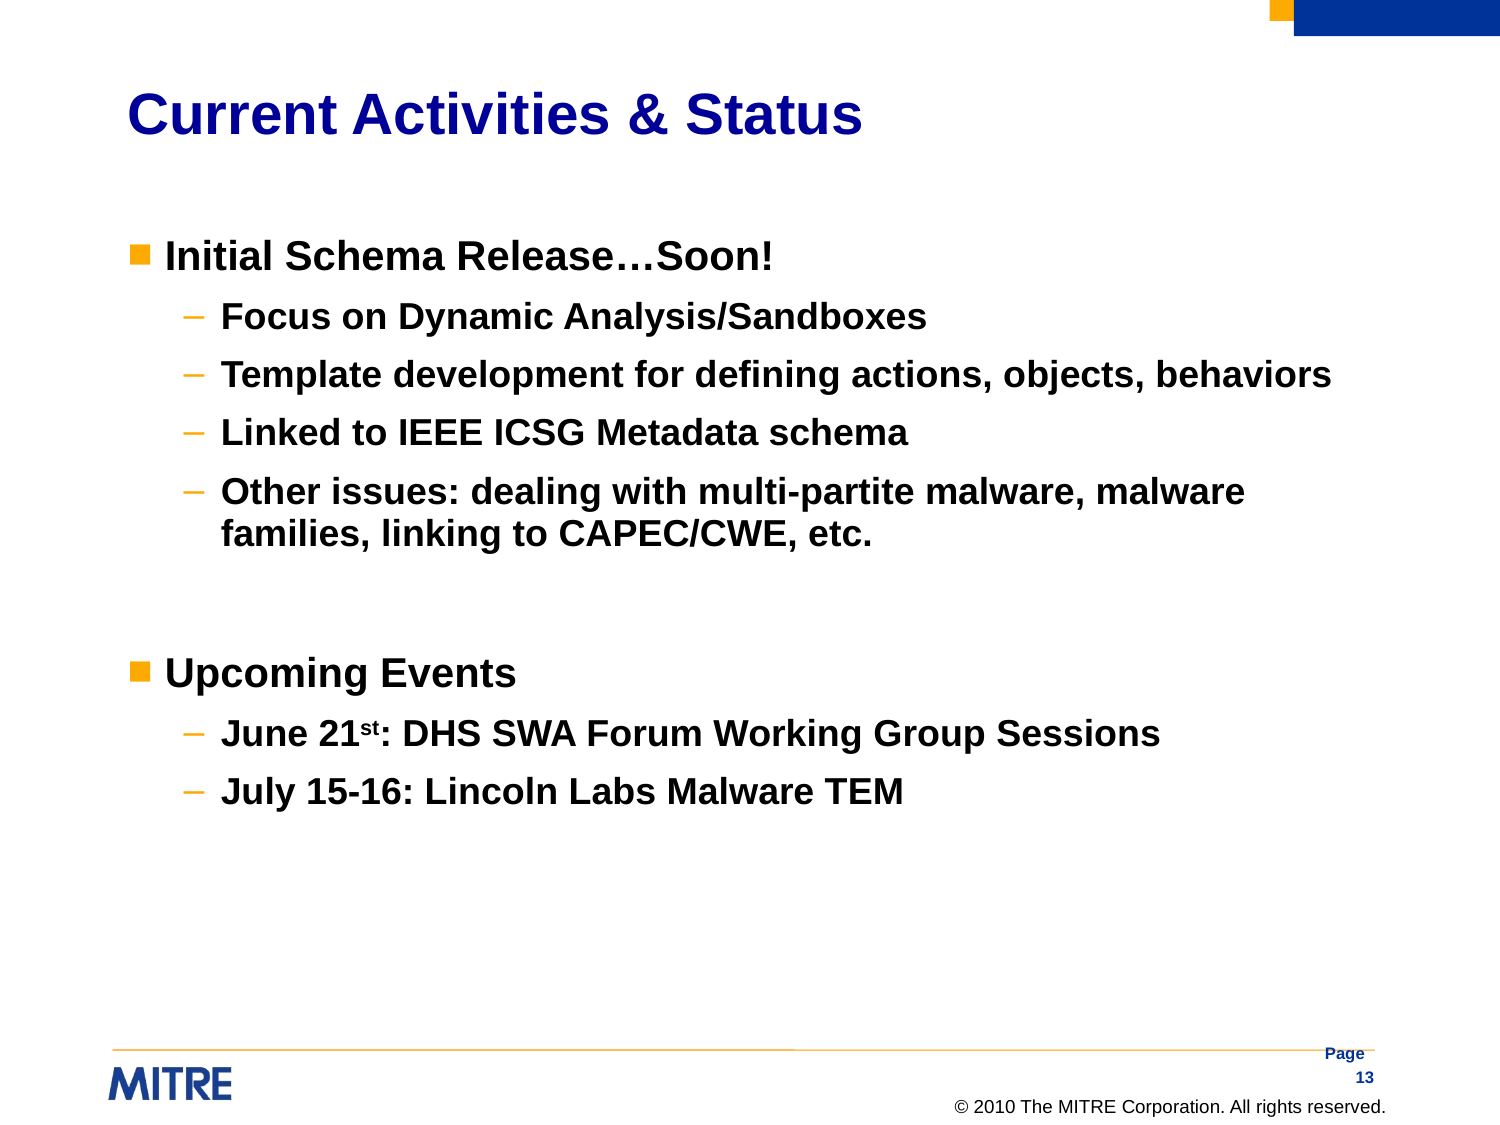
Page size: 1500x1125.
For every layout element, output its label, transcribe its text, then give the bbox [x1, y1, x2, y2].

list Initial Schema Release…Soon! Focus on Dynamic Analysis/Sandboxes Template development for defining actions, objects, behaviors Linked to IEEE ICSG Metadata schema Other issues: dealing with multi-partite malware, malware families, linking to CAPEC/CWE, etc. Upcoming Events June 21st: DHS SWA Forum Working Group Sessions July 15-16: Lincoln Labs Malware TEM [112, 162, 1376, 1027]
slide_number Page 13 [1301, 1049, 1390, 1076]
picture [103, 1064, 236, 1106]
title Current Activities & Status [112, 37, 1375, 193]
